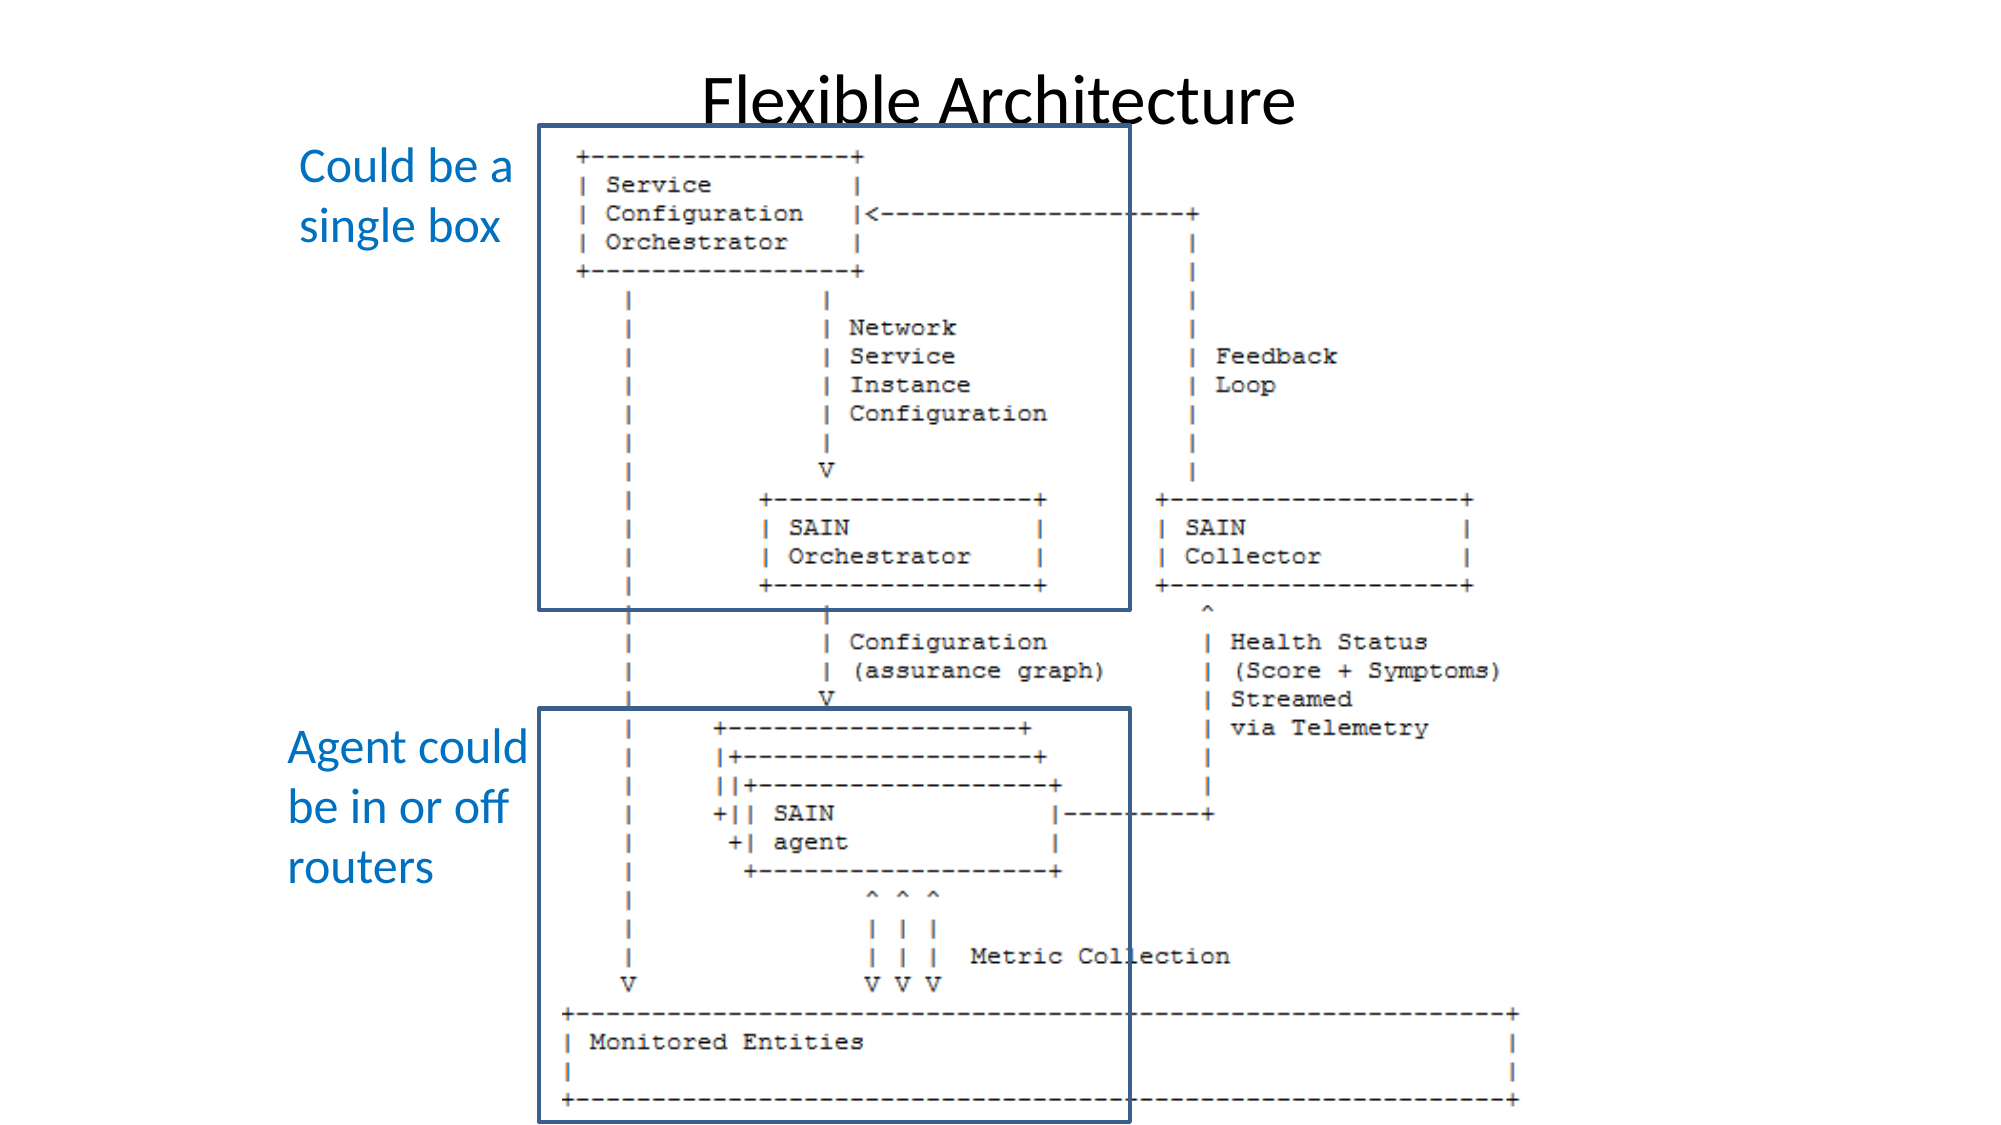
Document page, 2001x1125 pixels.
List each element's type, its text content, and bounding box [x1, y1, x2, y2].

text_box [537, 123, 1132, 612]
text_box Agent could be in or off routers [272, 706, 557, 902]
title Flexible Architecture [99, 45, 1900, 233]
text_box Could be a single box [284, 125, 540, 261]
text_box [537, 902, 557, 1124]
picture [562, 143, 1546, 1123]
